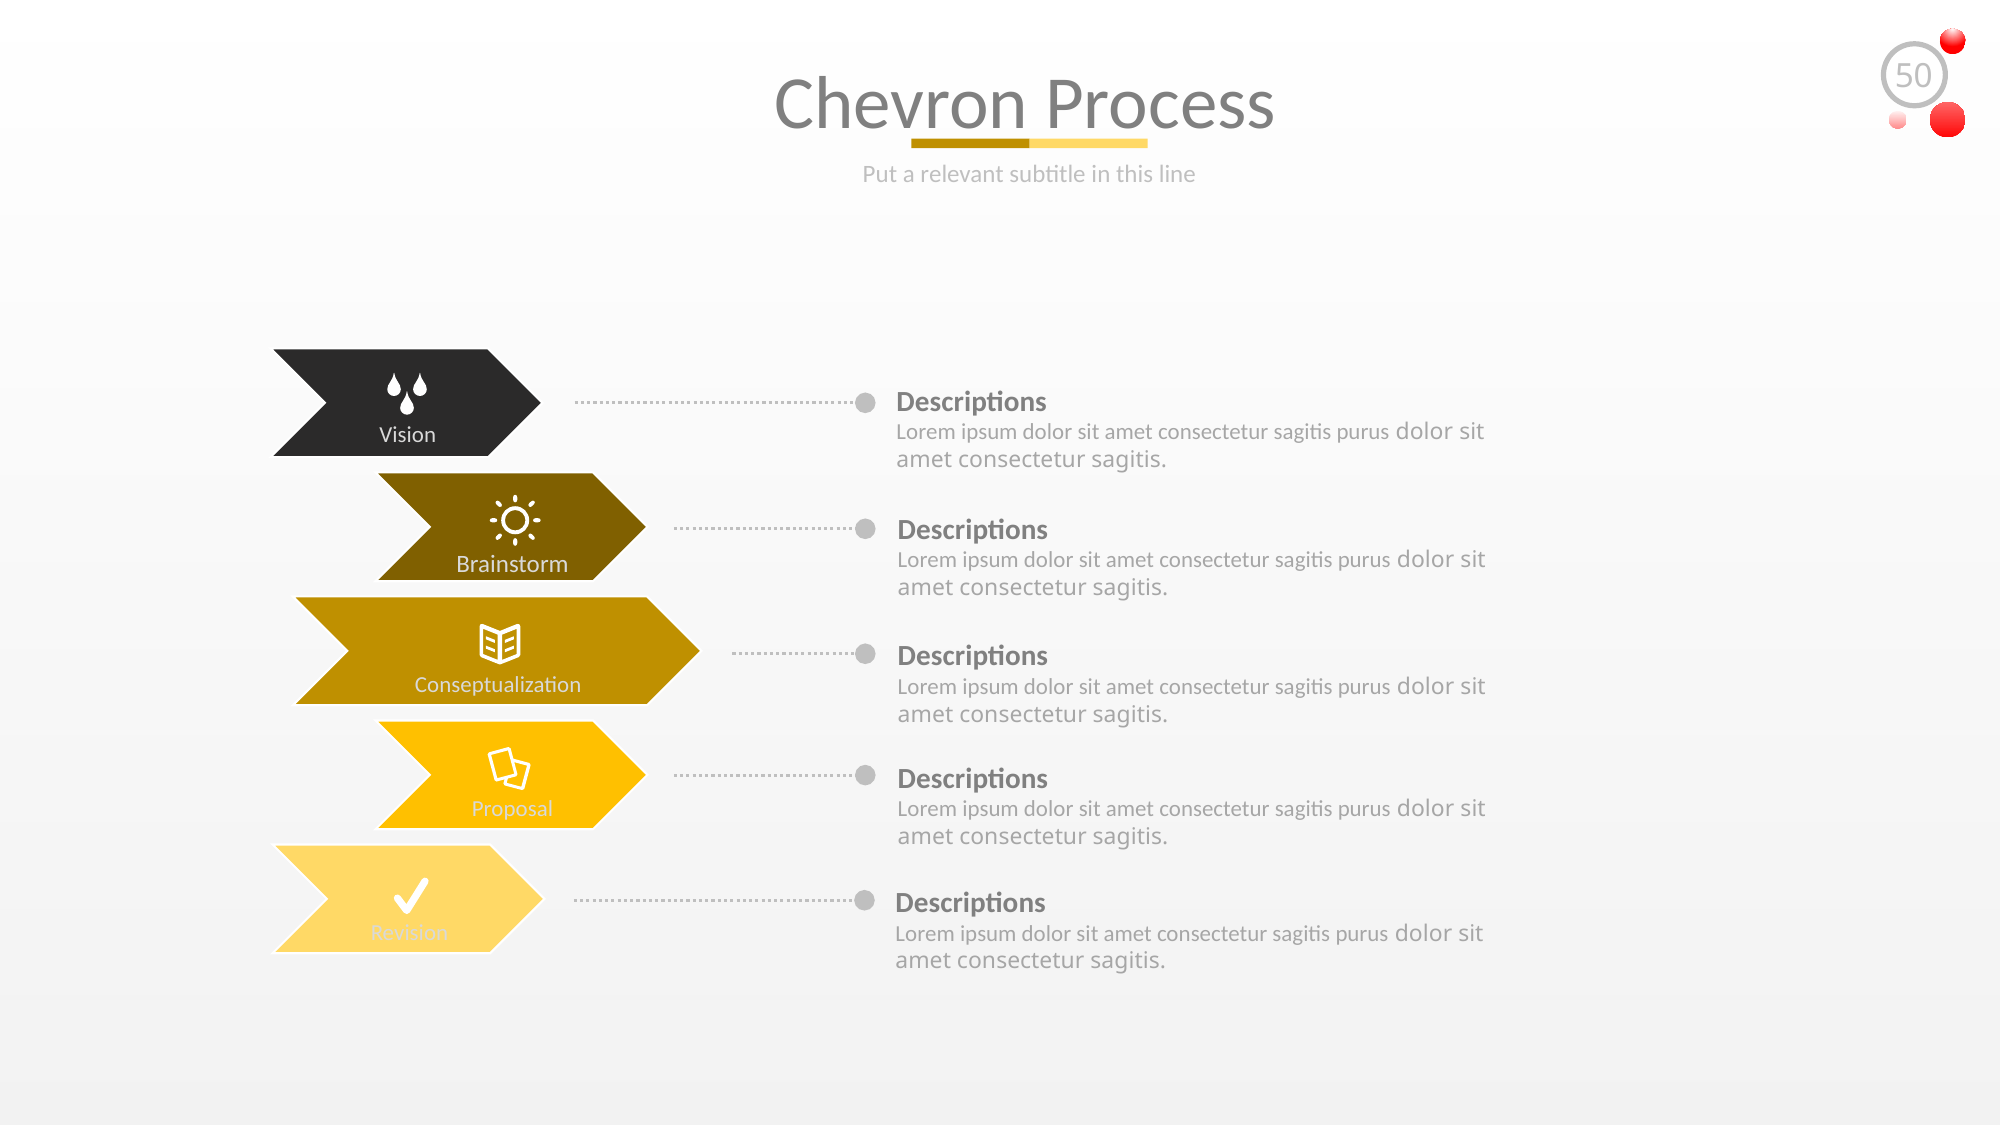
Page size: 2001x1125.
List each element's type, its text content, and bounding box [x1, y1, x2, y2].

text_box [1876, 28, 1966, 138]
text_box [573, 402, 866, 901]
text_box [0, 348, 725, 954]
text_box Chevron Process [597, 1, 1454, 152]
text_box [880, 349, 1534, 1006]
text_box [911, 138, 1148, 149]
text_box Put a relevant subtitle in this line [792, 142, 1267, 202]
